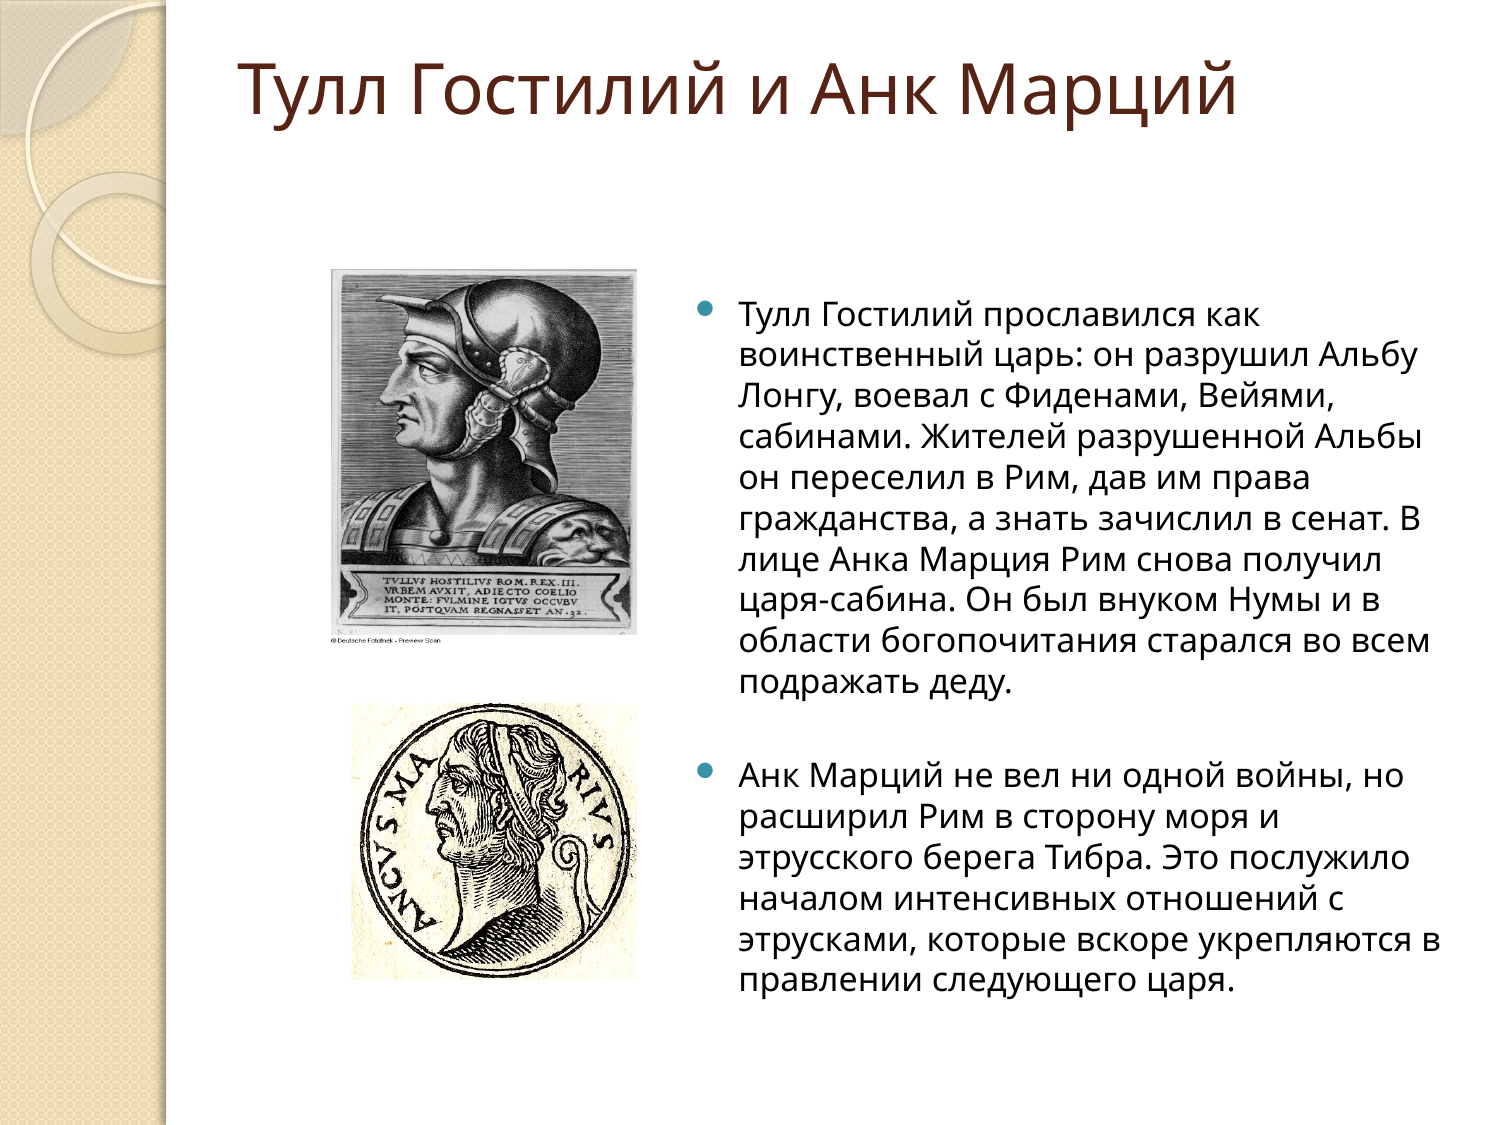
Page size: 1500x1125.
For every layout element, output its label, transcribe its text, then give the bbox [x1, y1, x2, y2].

title Тулл Гостилий и Анк Марций [222, 35, 1453, 223]
list Тулл Гостилий прославился как воинственный царь: он разрушил Альбу Лонгу, воевал с Фиденами, Вейями, сабинами. Жителей разрушенной Альбы он переселил в Рим, дав им права гражданства, а знать зачислил в сенат. В лице Анка Марция Рим снова получил царя-сабина. Он был внуком Нумы и в области богопочитания старался во всем подражать деду. Анк Марций не вел ни одной войны, но расширил Рим в сторону моря и этрусского берега Тибра. Это послужило началом интенсивных отношений с этрусками, которые вскоре укрепляются в правлении следующего царя. [667, 237, 1466, 1025]
picture [351, 702, 637, 980]
picture [330, 269, 637, 645]
